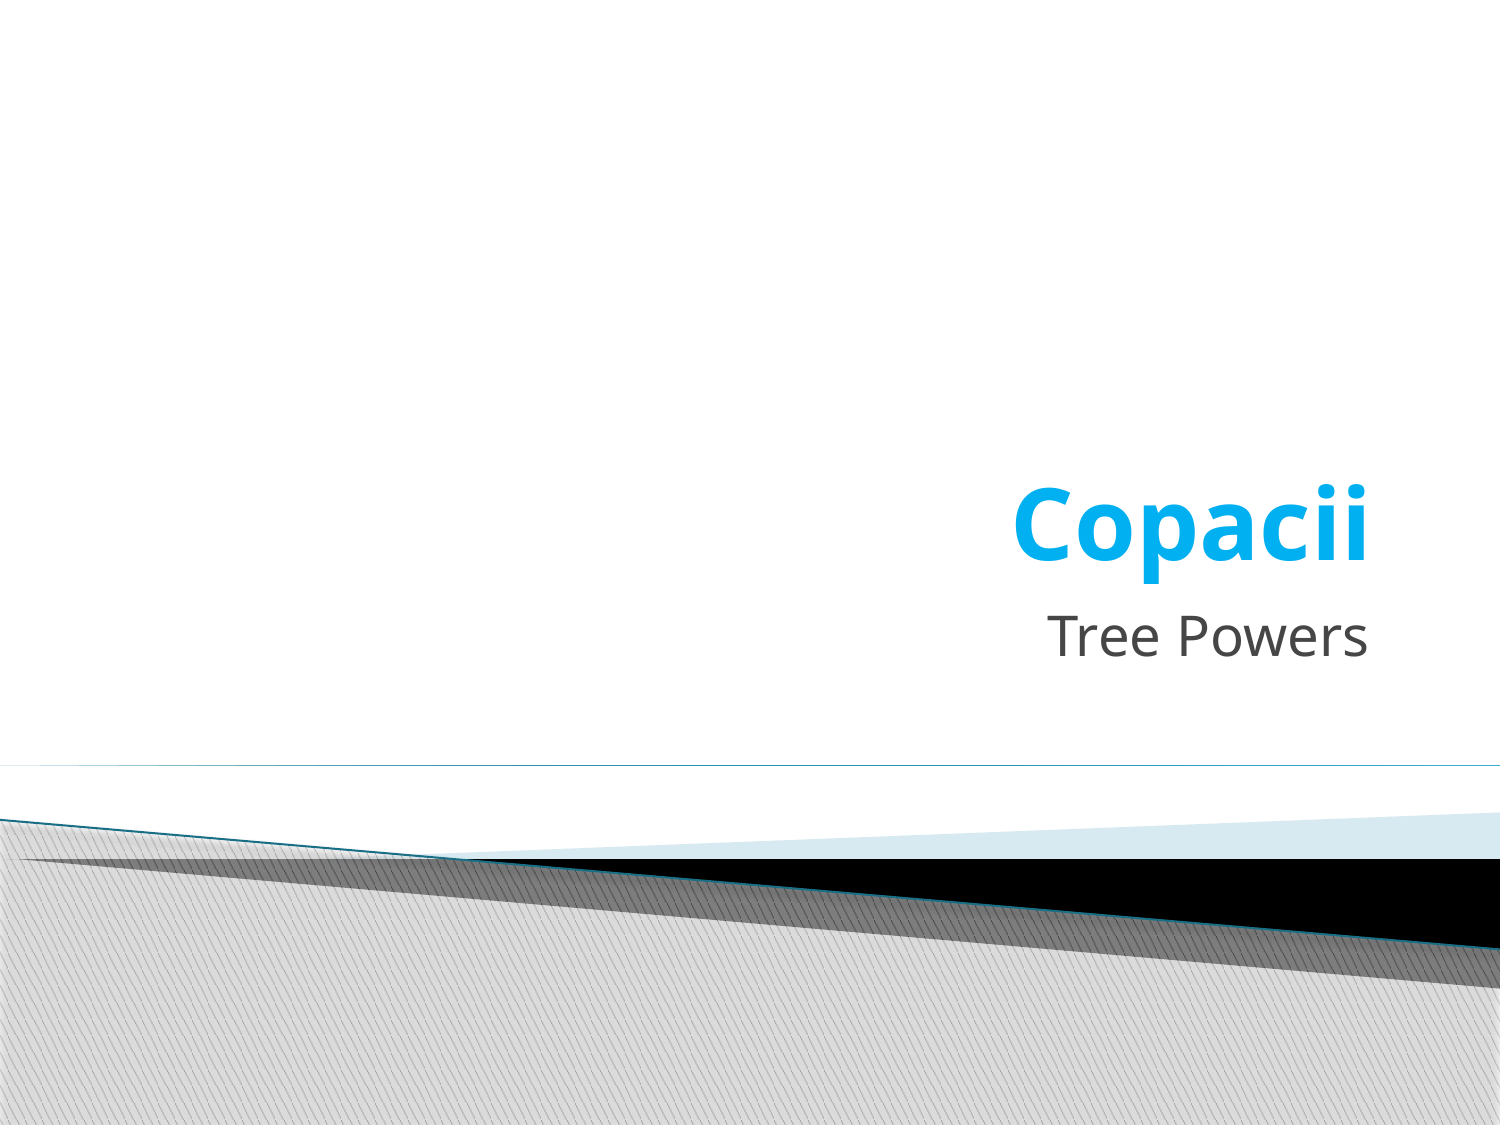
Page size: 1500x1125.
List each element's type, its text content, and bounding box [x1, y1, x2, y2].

title Copacii [112, 287, 1388, 588]
picture [5, 859, 1500, 989]
subtitle Tree Powers [112, 592, 1388, 790]
